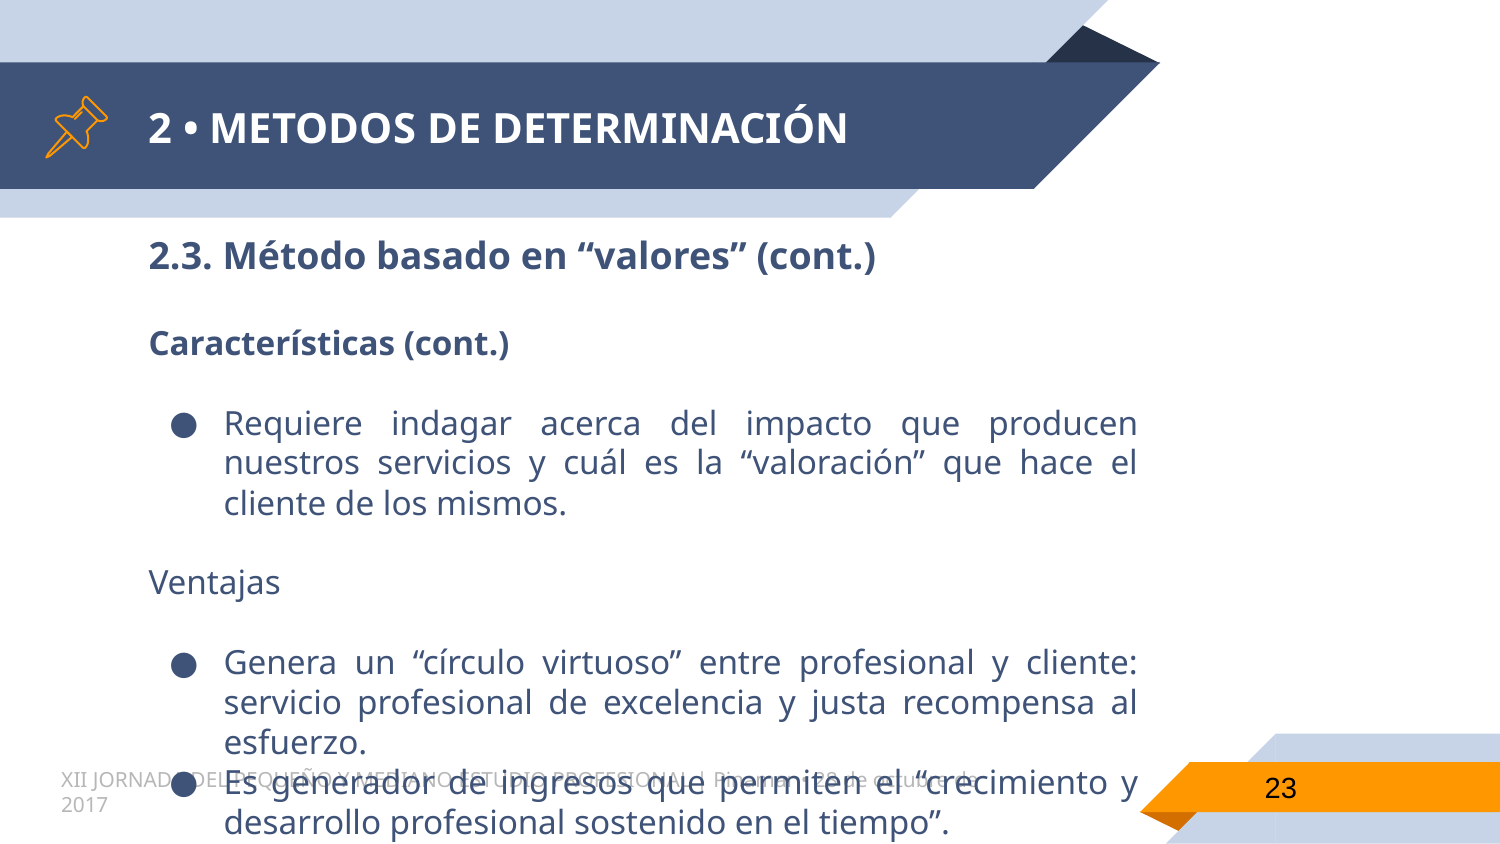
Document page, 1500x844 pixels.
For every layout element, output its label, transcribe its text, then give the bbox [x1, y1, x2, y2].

text_box 2.3. Método basado en “valores” (cont.) Características (cont.) Requiere indagar acerca del impacto que producen nuestros servicios y cuál es la “valoración” que hace el cliente de los mismos. Ventajas Genera un “círculo virtuoso” entre profesional y cliente: servicio profesional de excelencia y justa recompensa al esfuerzo. Es generador de ingresos que permiten el “crecimiento y desarrollo profesional sostenido en el tiempo”. [133, 217, 1155, 791]
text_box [46, 96, 108, 158]
title 2 • METODOS DE DETERMINACIÓN [133, 64, 1035, 190]
slide_number 23 [1249, 760, 1494, 813]
